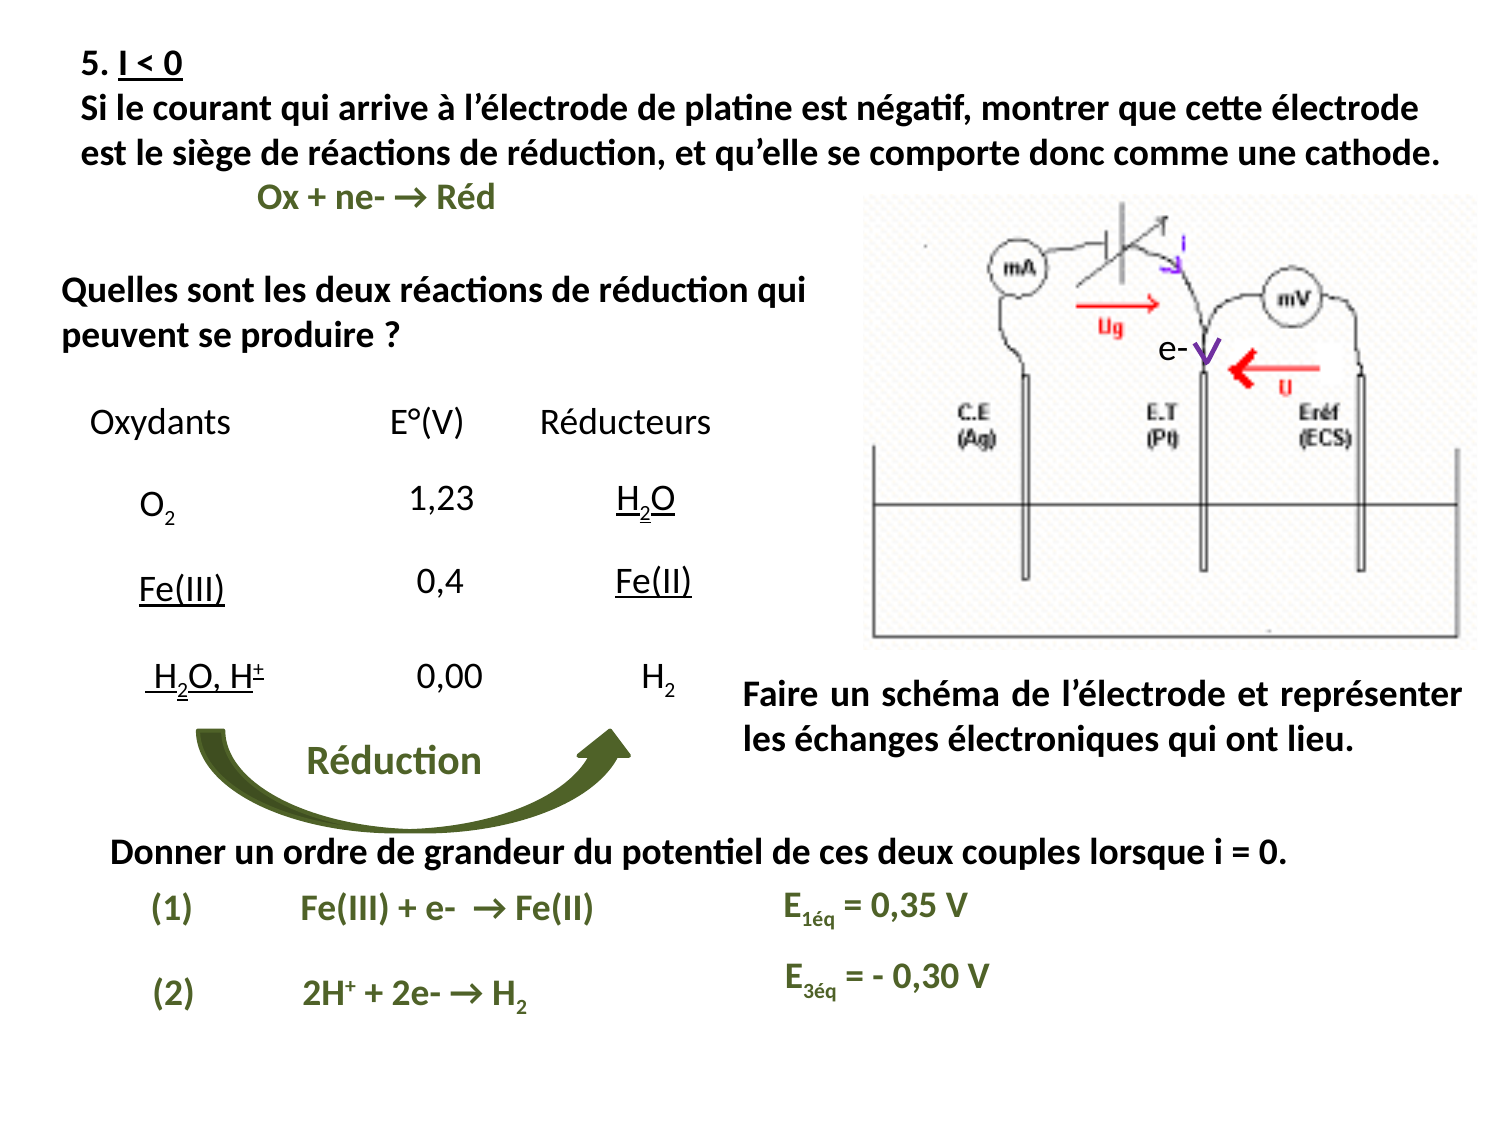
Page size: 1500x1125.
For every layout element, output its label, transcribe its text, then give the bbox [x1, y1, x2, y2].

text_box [1157, 323, 1220, 370]
text_box Quelles sont les deux réactions de réduction qui peuvent se produire ? [46, 258, 857, 363]
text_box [74, 389, 754, 832]
text_box 5. I < 0 Si le courant qui arrive à l’électrode de platine est négatif, montrer que cette électrode est le siège de réactions de réduction, et qu’elle se comporte donc comme une cathode. [65, 30, 1466, 181]
text_box Ox + ne- → Réd [242, 164, 628, 225]
text_box E1éq = 0,35 V [768, 872, 984, 939]
text_box E3éq = - 0,30 V [770, 944, 1006, 1010]
text_box Donner un ordre de grandeur du potentiel de ces deux couples lorsque i = 0. [95, 820, 1495, 880]
text_box (2) 2H+ + 2e- → H2 [137, 960, 542, 1027]
text_box (1) Fe(III) + e- → Fe(II) [135, 880, 619, 936]
picture [862, 194, 1478, 650]
text_box Faire un schéma de l’électrode et représenter les échanges électroniques qui ont lieu. [758, 662, 1479, 767]
